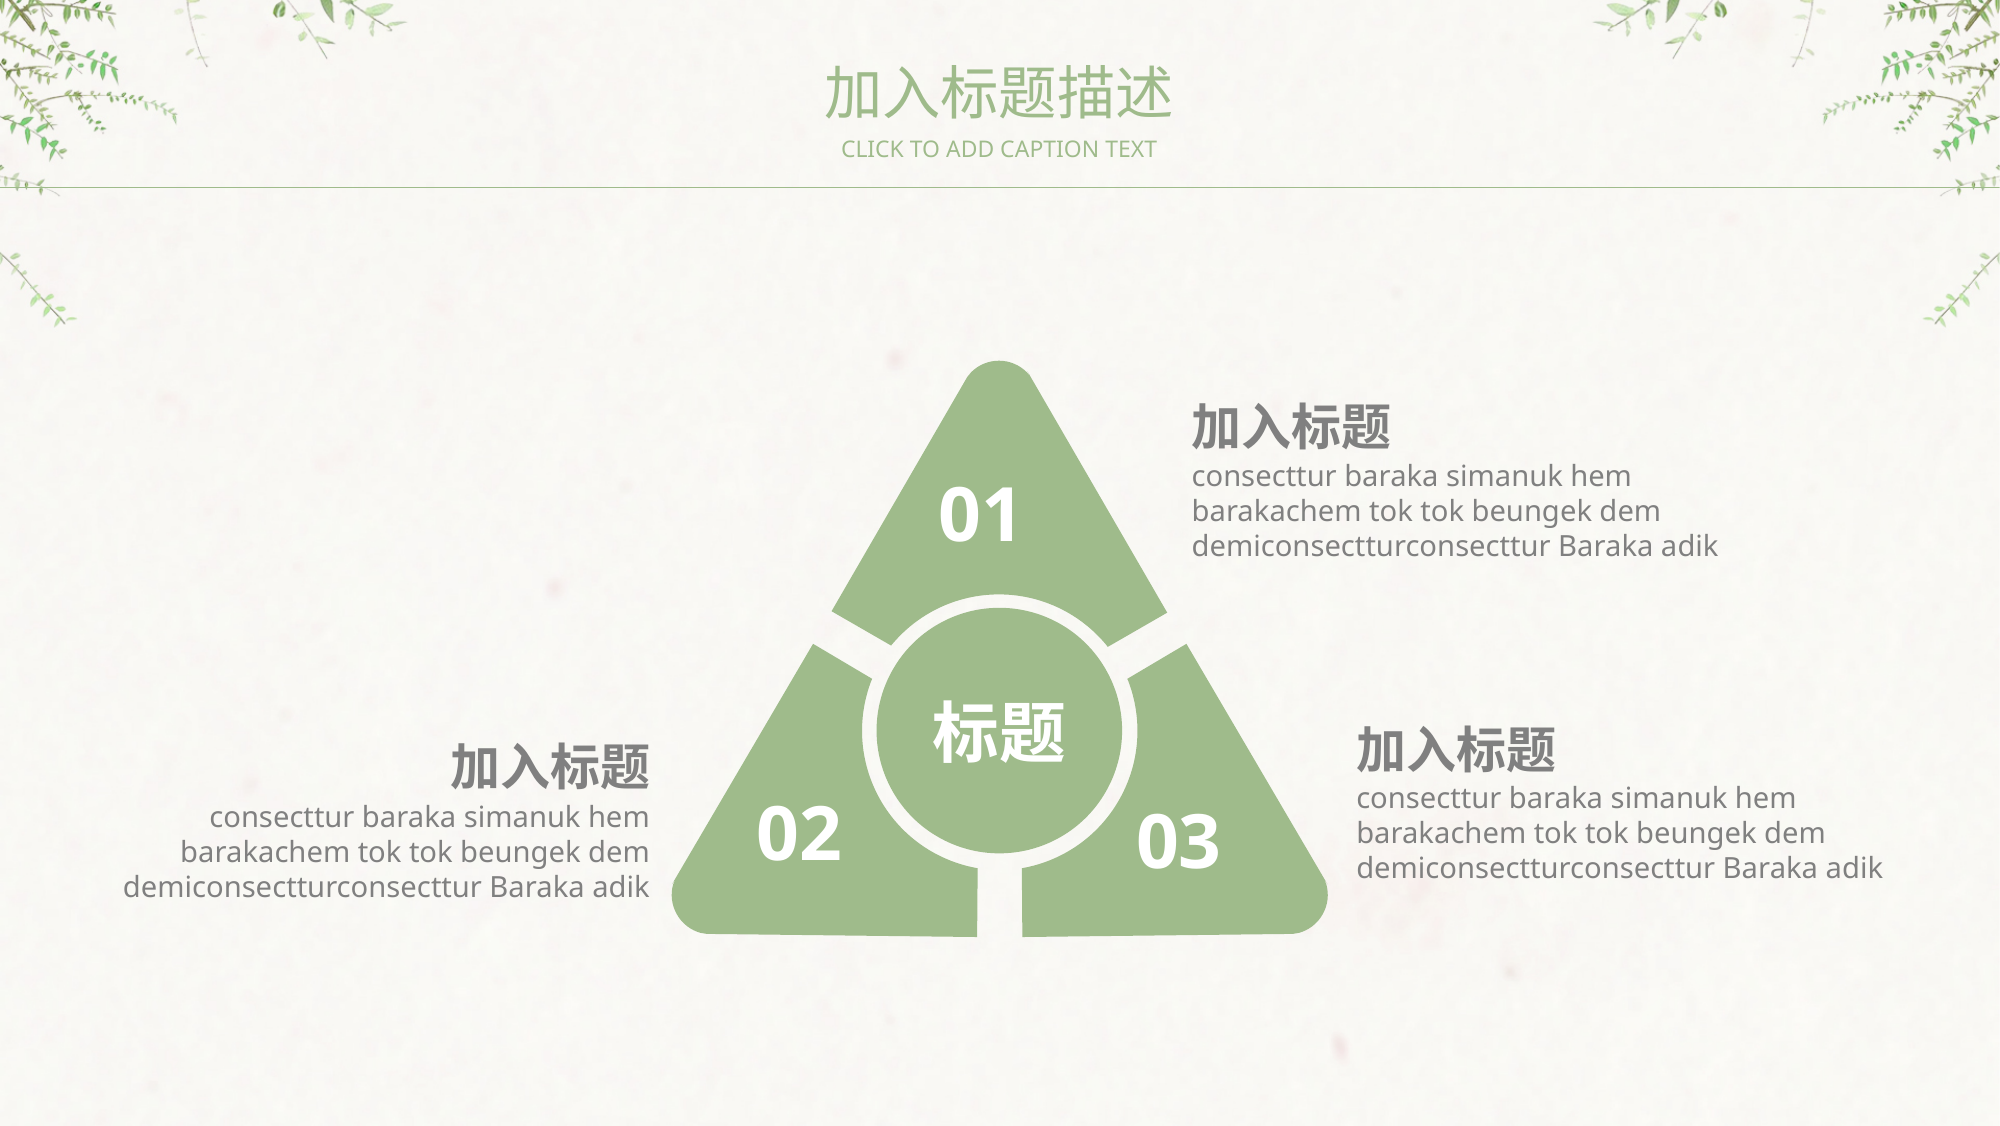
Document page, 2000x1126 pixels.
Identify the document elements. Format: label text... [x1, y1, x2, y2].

text_box 标题 [876, 607, 1123, 854]
picture [0, 0, 2000, 55]
text_box 01 [923, 459, 1040, 565]
text_box consecttur baraka simanuk hem barakachem tok tok beungek dem demiconsectturconsecttur Baraka adik [114, 798, 651, 904]
text_box 加入标题 [1356, 727, 1715, 777]
text_box 加入标题 [1191, 405, 1550, 454]
text_box [1021, 643, 1328, 938]
text_box 02 [741, 778, 858, 884]
text_box [831, 360, 1168, 647]
picture [0, 188, 2000, 1126]
text_box consecttur baraka simanuk hem barakachem tok tok beungek dem demiconsectturconsecttur Baraka adik [1191, 457, 1727, 563]
text_box [671, 643, 978, 938]
text_box 加入标题 [363, 744, 651, 794]
text_box consecttur baraka simanuk hem barakachem tok tok beungek dem demiconsectturconsecttur Baraka adik [1356, 779, 1891, 885]
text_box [0, 55, 2000, 188]
text_box 03 [1121, 786, 1237, 892]
